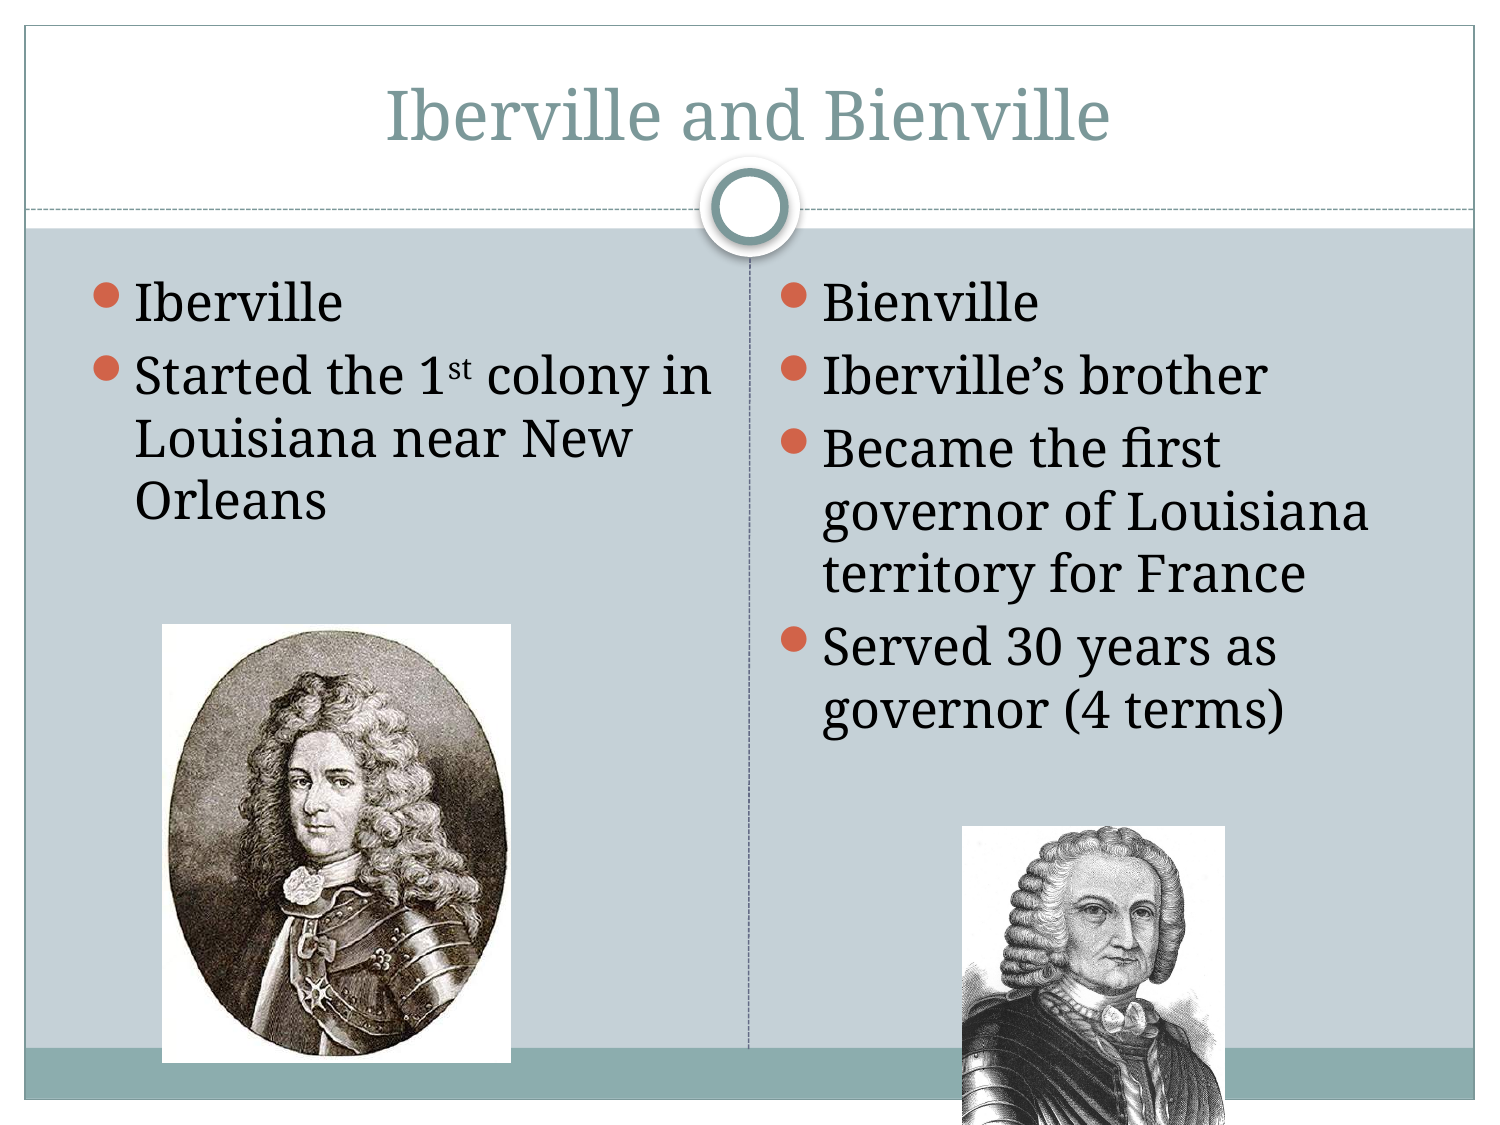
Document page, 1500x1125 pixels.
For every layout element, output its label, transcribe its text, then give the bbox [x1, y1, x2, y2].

picture [162, 624, 511, 1063]
title Iberville and Bienville [49, 37, 1450, 162]
list Bienville Iberville’s brother Became the first governor of Louisiana territory for France Served 30 years as governor (4 terms) [762, 262, 1388, 825]
list Iberville Started the 1st colony in Louisiana near New Orleans [75, 262, 738, 650]
picture [962, 825, 1226, 1125]
